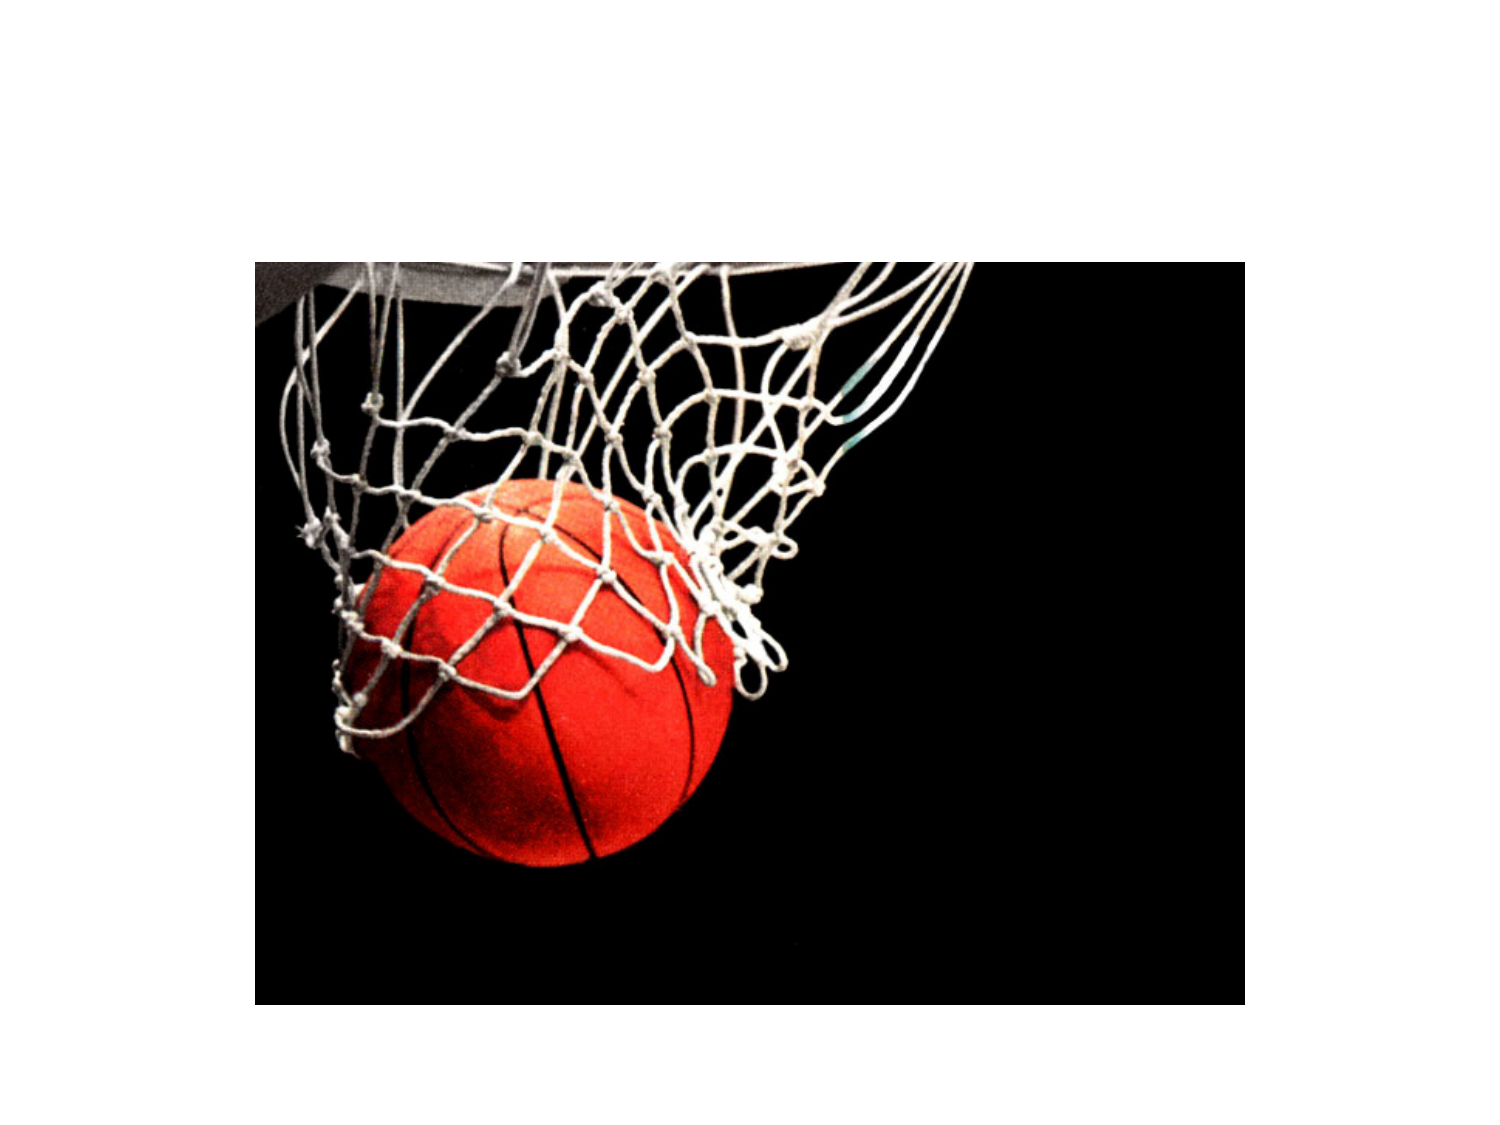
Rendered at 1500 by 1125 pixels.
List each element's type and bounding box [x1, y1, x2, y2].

list [254, 262, 1246, 1006]
